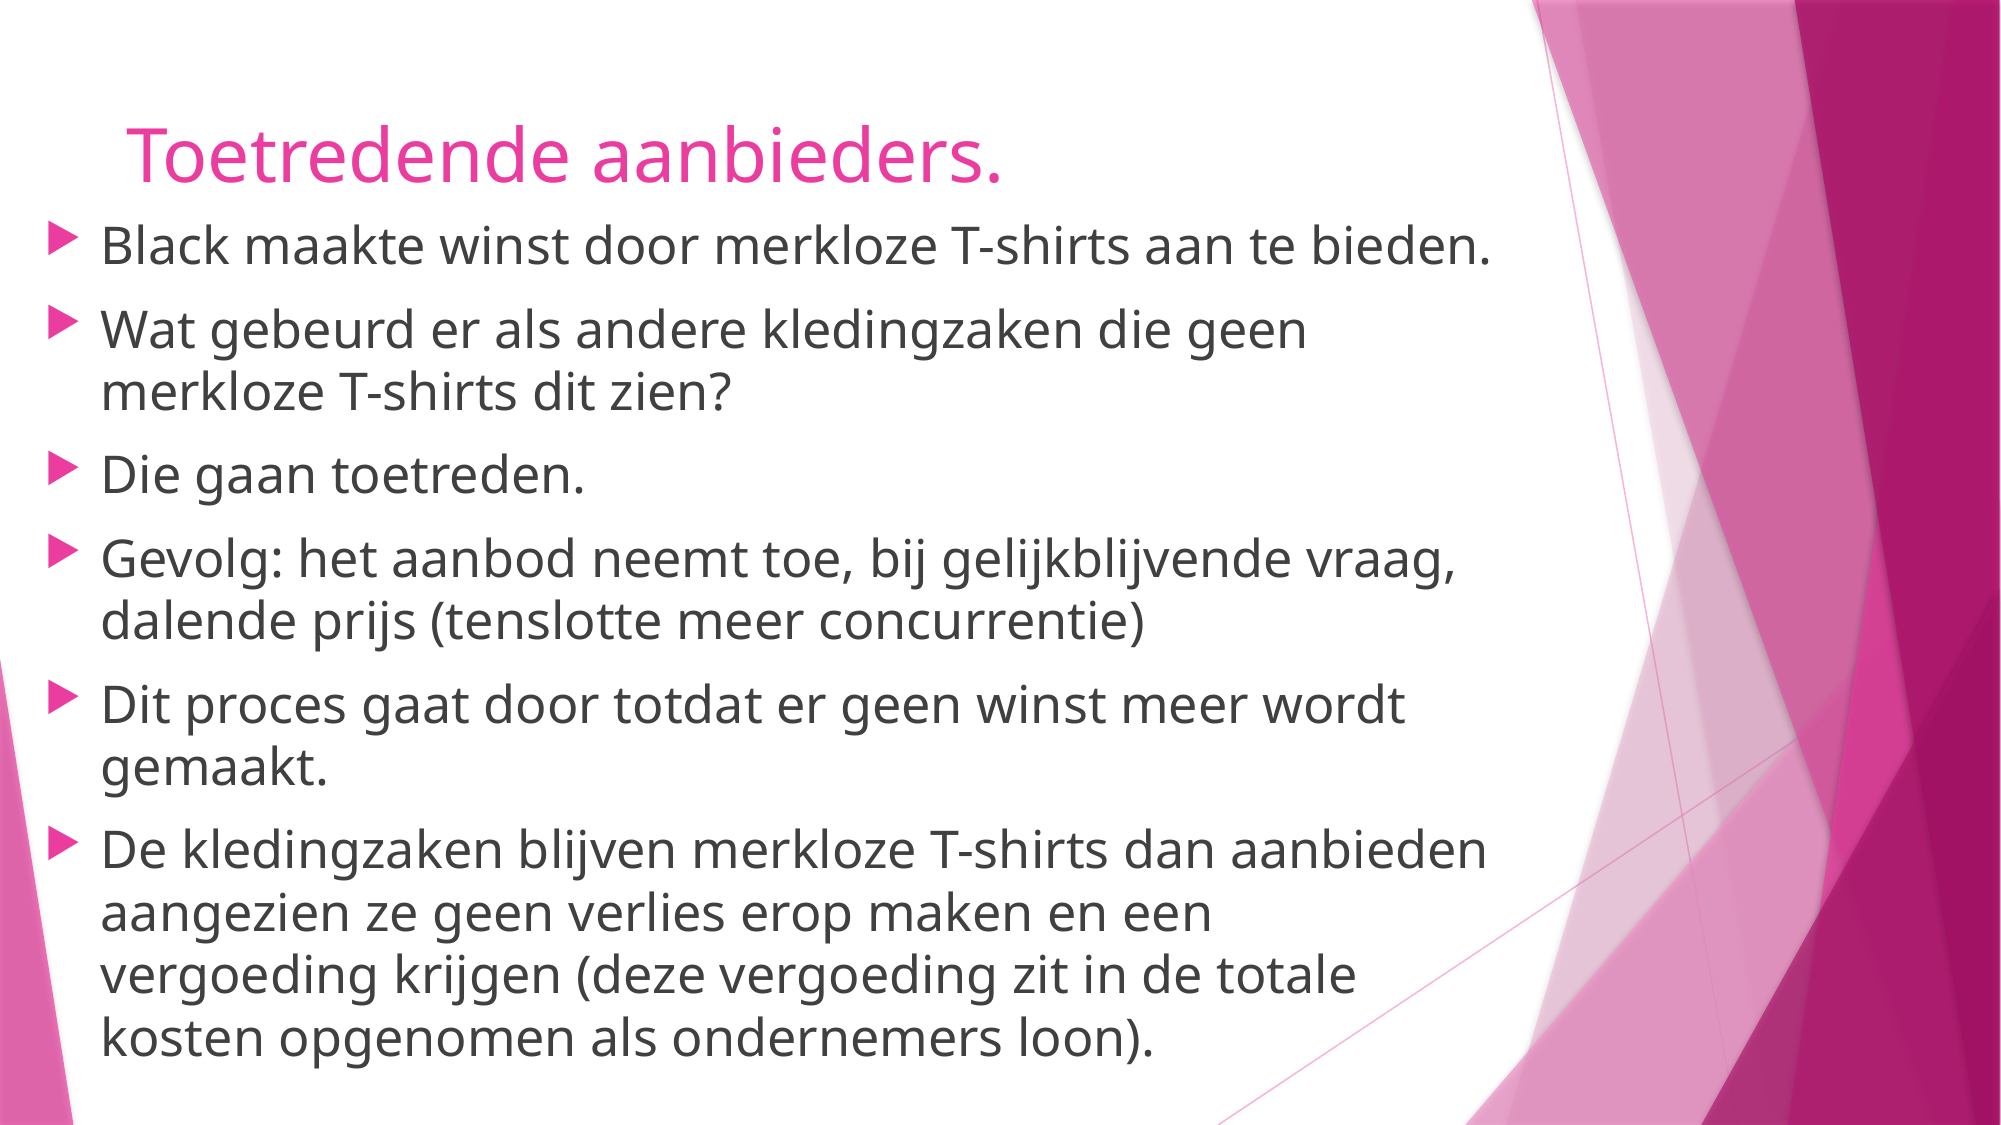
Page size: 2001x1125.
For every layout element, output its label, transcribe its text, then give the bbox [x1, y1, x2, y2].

title Toetredende aanbieders. [111, 99, 1522, 205]
list Black maakte winst door merkloze T-shirts aan te bieden. Wat gebeurd er als andere kledingzaken die geen merkloze T-shirts dit zien? Die gaan toetreden. Gevolg: het aanbod neemt toe, bij gelijkblijvende vraag, dalende prijs (tenslotte meer concurrentie) Dit proces gaat door totdat er geen winst meer wordt gemaakt. De kledingzaken blijven merkloze T-shirts dan aanbieden aangezien ze geen verlies erop maken en een vergoeding krijgen (deze vergoeding zit in de totale kosten opgenomen als ondernemers loon). [29, 205, 1522, 992]
